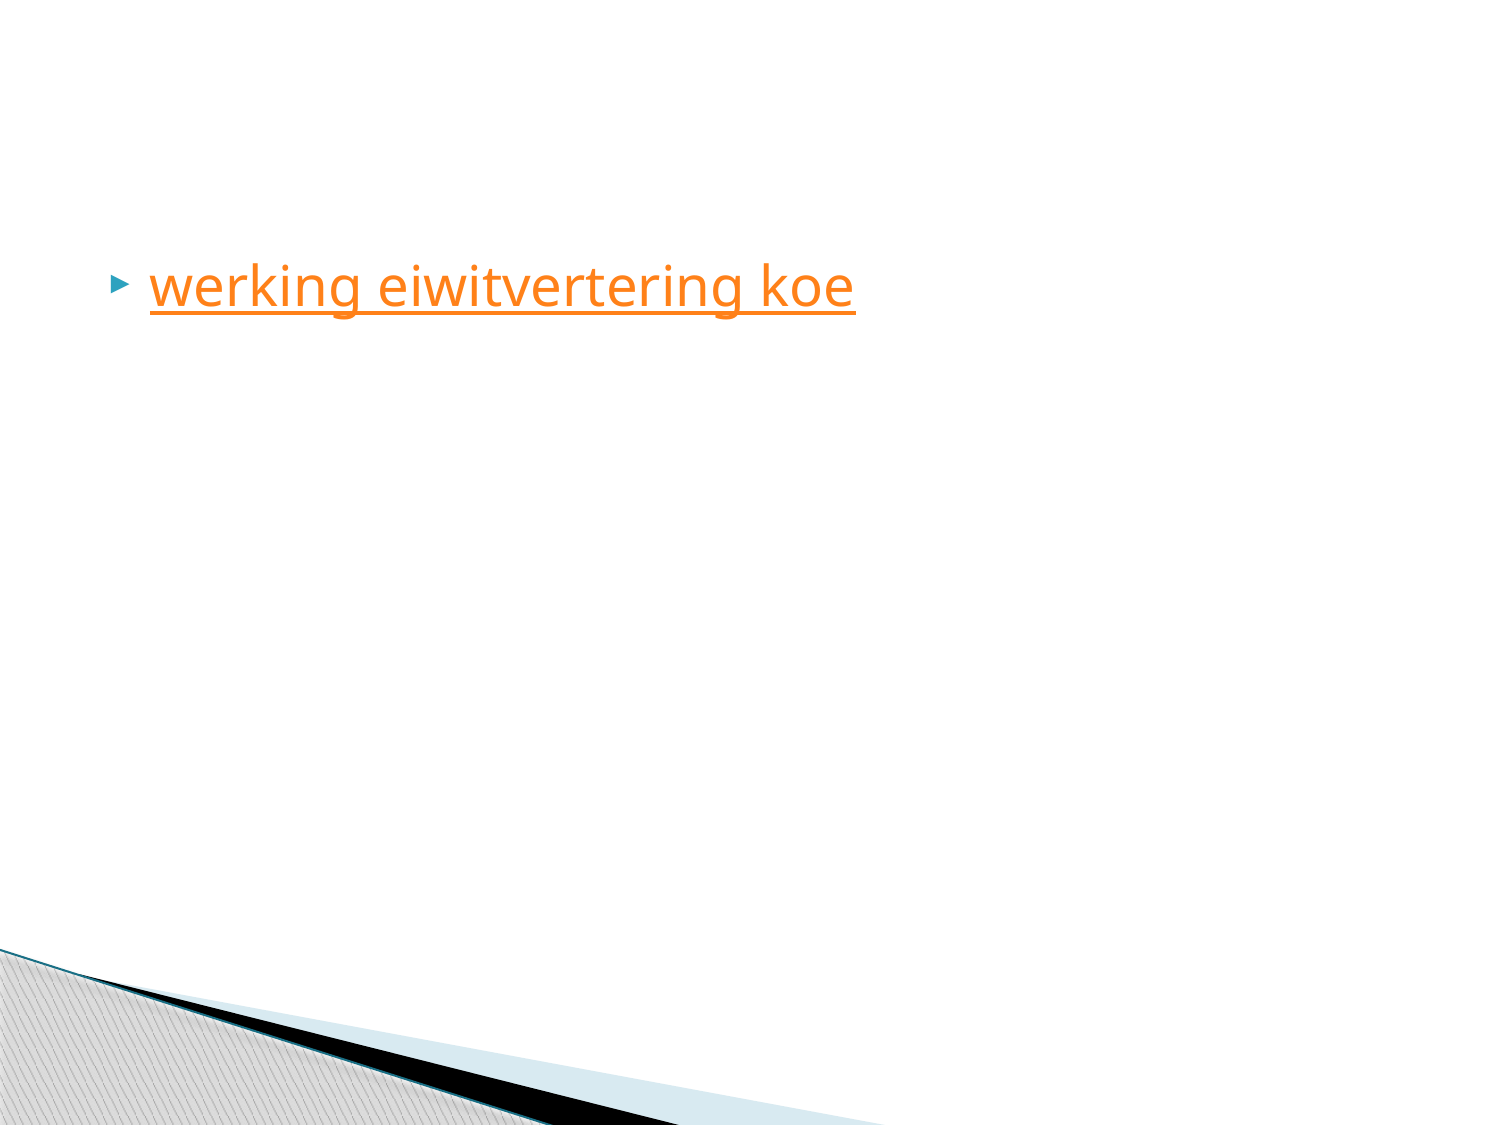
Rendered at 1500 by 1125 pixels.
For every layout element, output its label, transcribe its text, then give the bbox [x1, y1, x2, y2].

list werking eiwitvertering koe [75, 243, 1425, 986]
